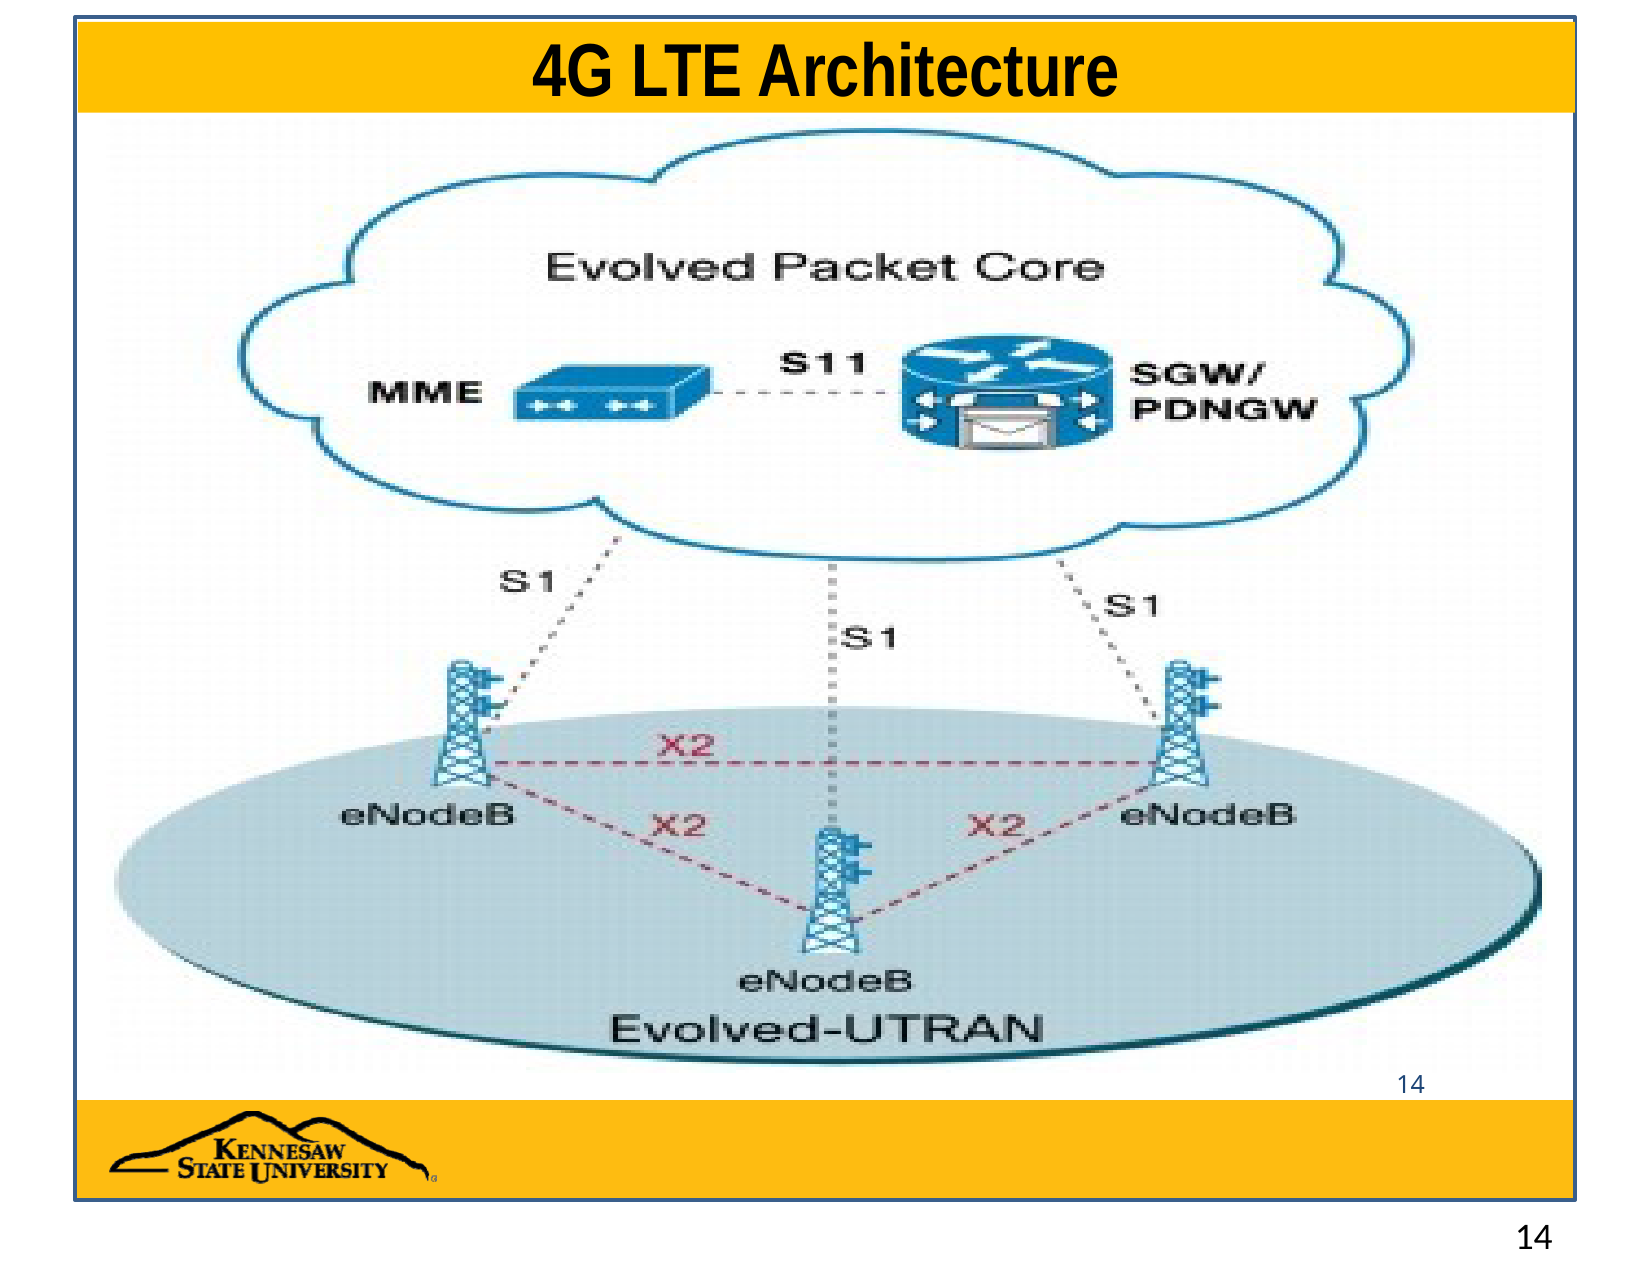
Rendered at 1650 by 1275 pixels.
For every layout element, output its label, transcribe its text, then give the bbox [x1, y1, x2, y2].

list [105, 116, 1547, 1073]
title 4G LTE Architecture [77, 21, 1575, 113]
picture [108, 1111, 437, 1184]
slide_number 14 [1299, 1081, 1425, 1103]
